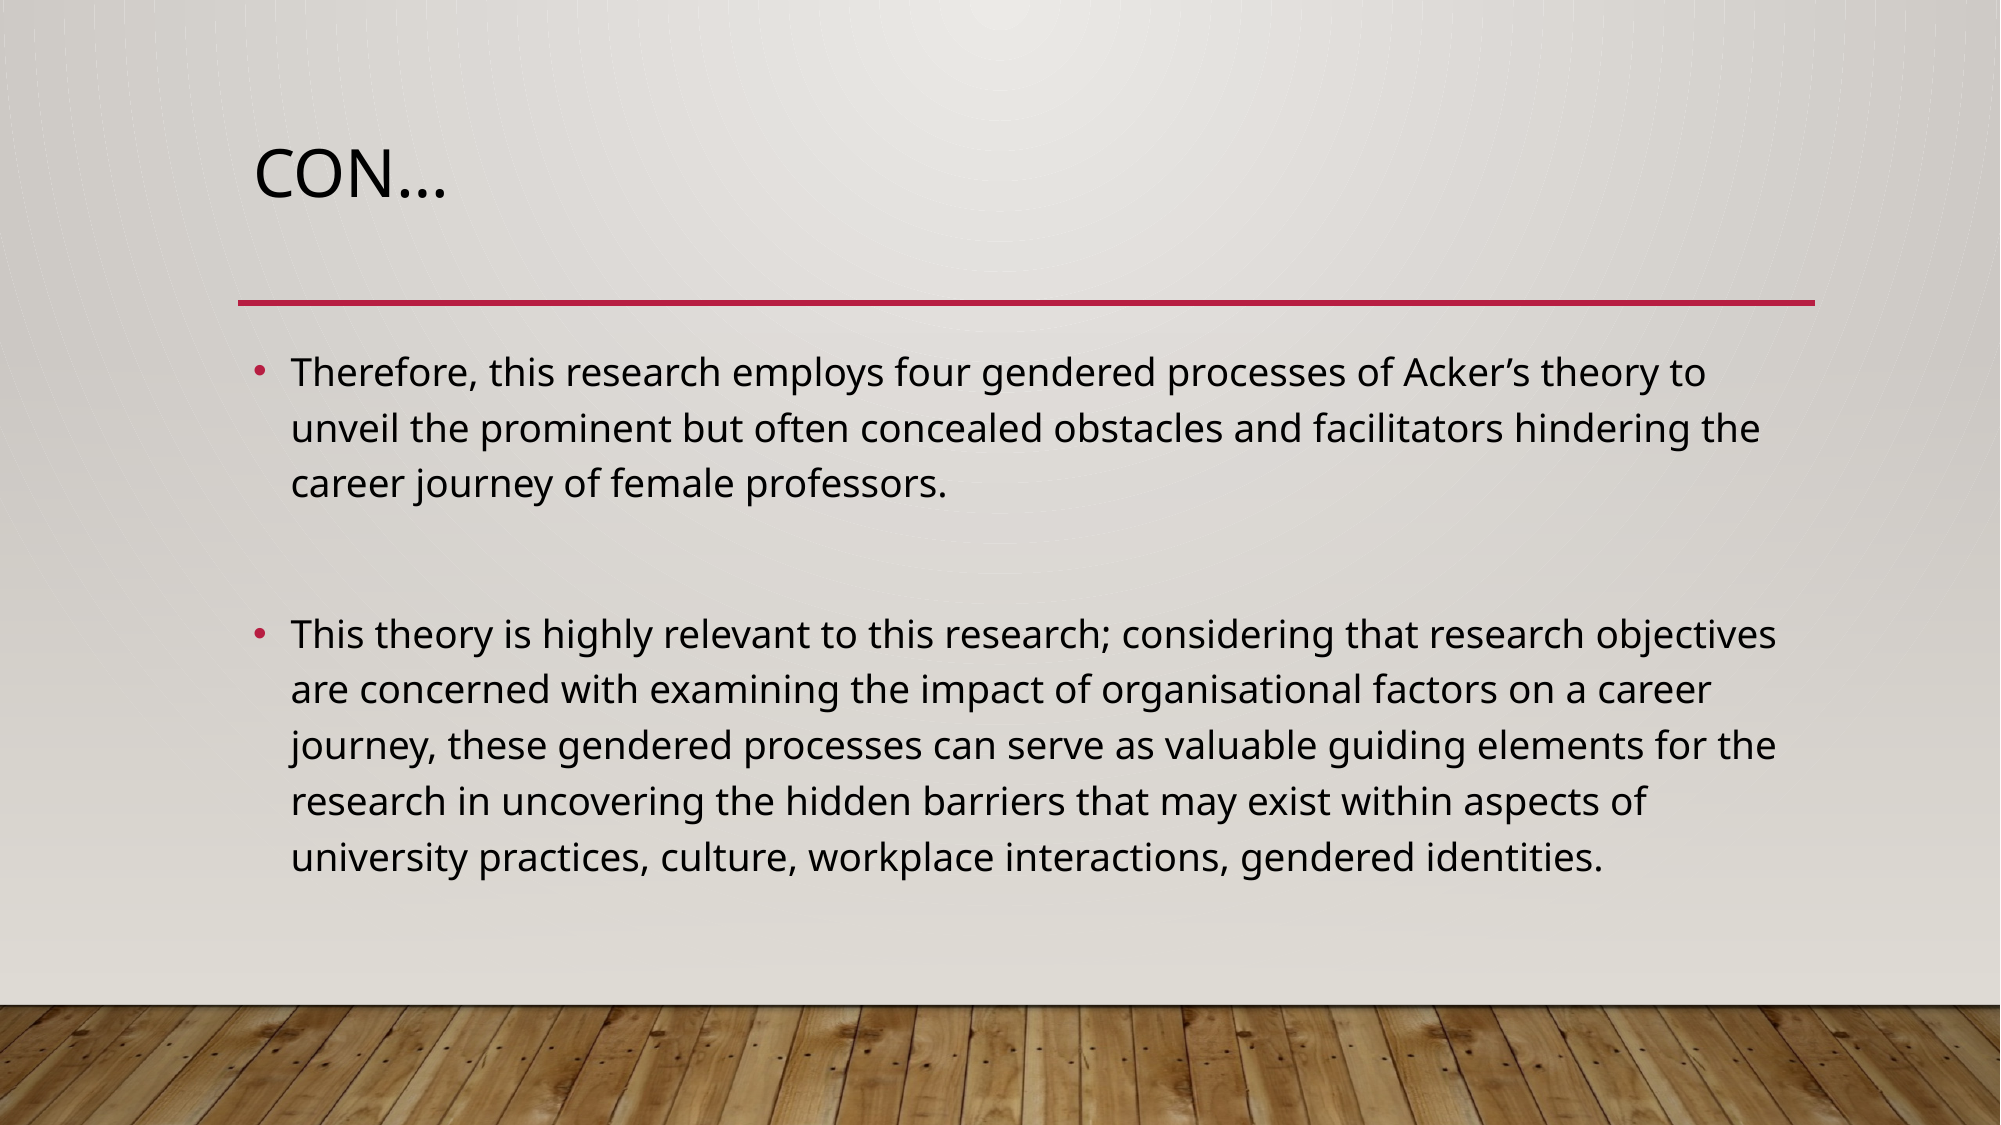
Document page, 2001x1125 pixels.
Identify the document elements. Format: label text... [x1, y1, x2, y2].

title Con… [238, 131, 1814, 305]
picture [0, 1005, 2000, 1125]
list Therefore, this research employs four gendered processes of Acker’s theory to unveil the prominent but often concealed obstacles and facilitators hindering the career journey of female professors. This theory is highly relevant to this research; considering that research objectives are concerned with examining the impact of organisational factors on a career journey, these gendered processes can serve as valuable guiding elements for the research in uncovering the hidden barriers that may exist within aspects of university practices, culture, workplace interactions, gendered identities. [238, 330, 1814, 897]
